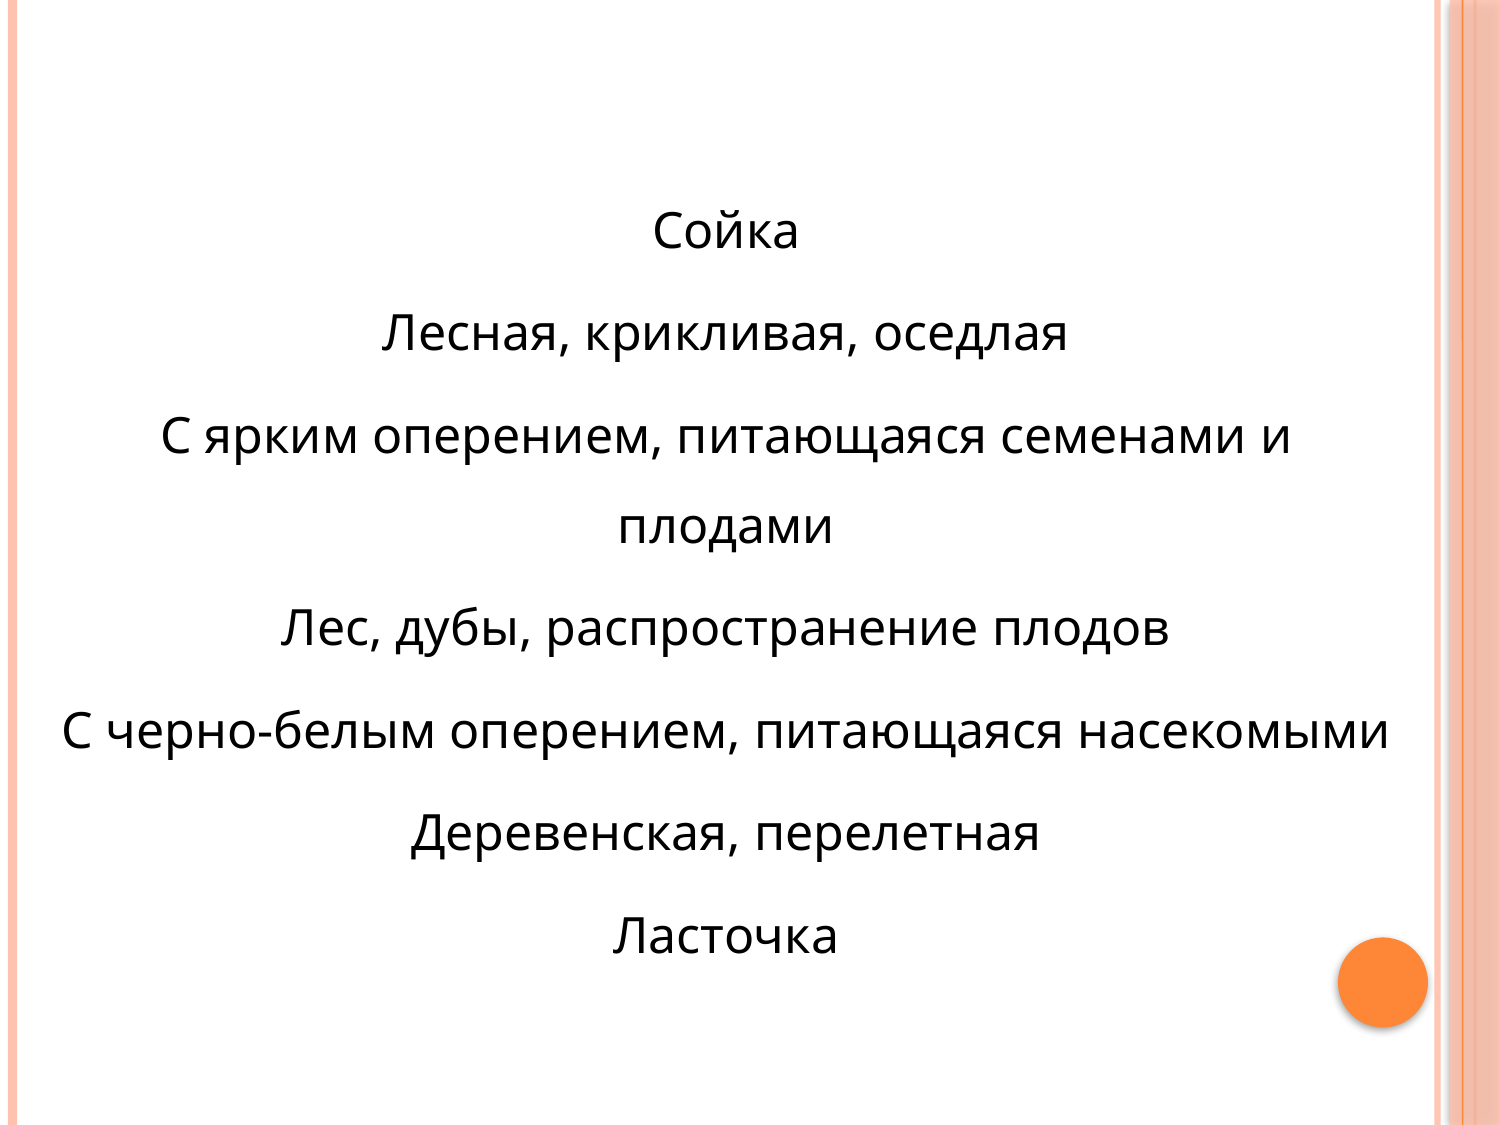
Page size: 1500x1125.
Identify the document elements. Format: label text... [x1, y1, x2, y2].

list Сойка Лесная, крикливая, оседлая С ярким оперением, питающаяся семенами и плодами Лес, дубы, распространение плодов С черно-белым оперением, питающаяся насекомыми Деревенская, перелетная Ласточка [41, 160, 1412, 1062]
